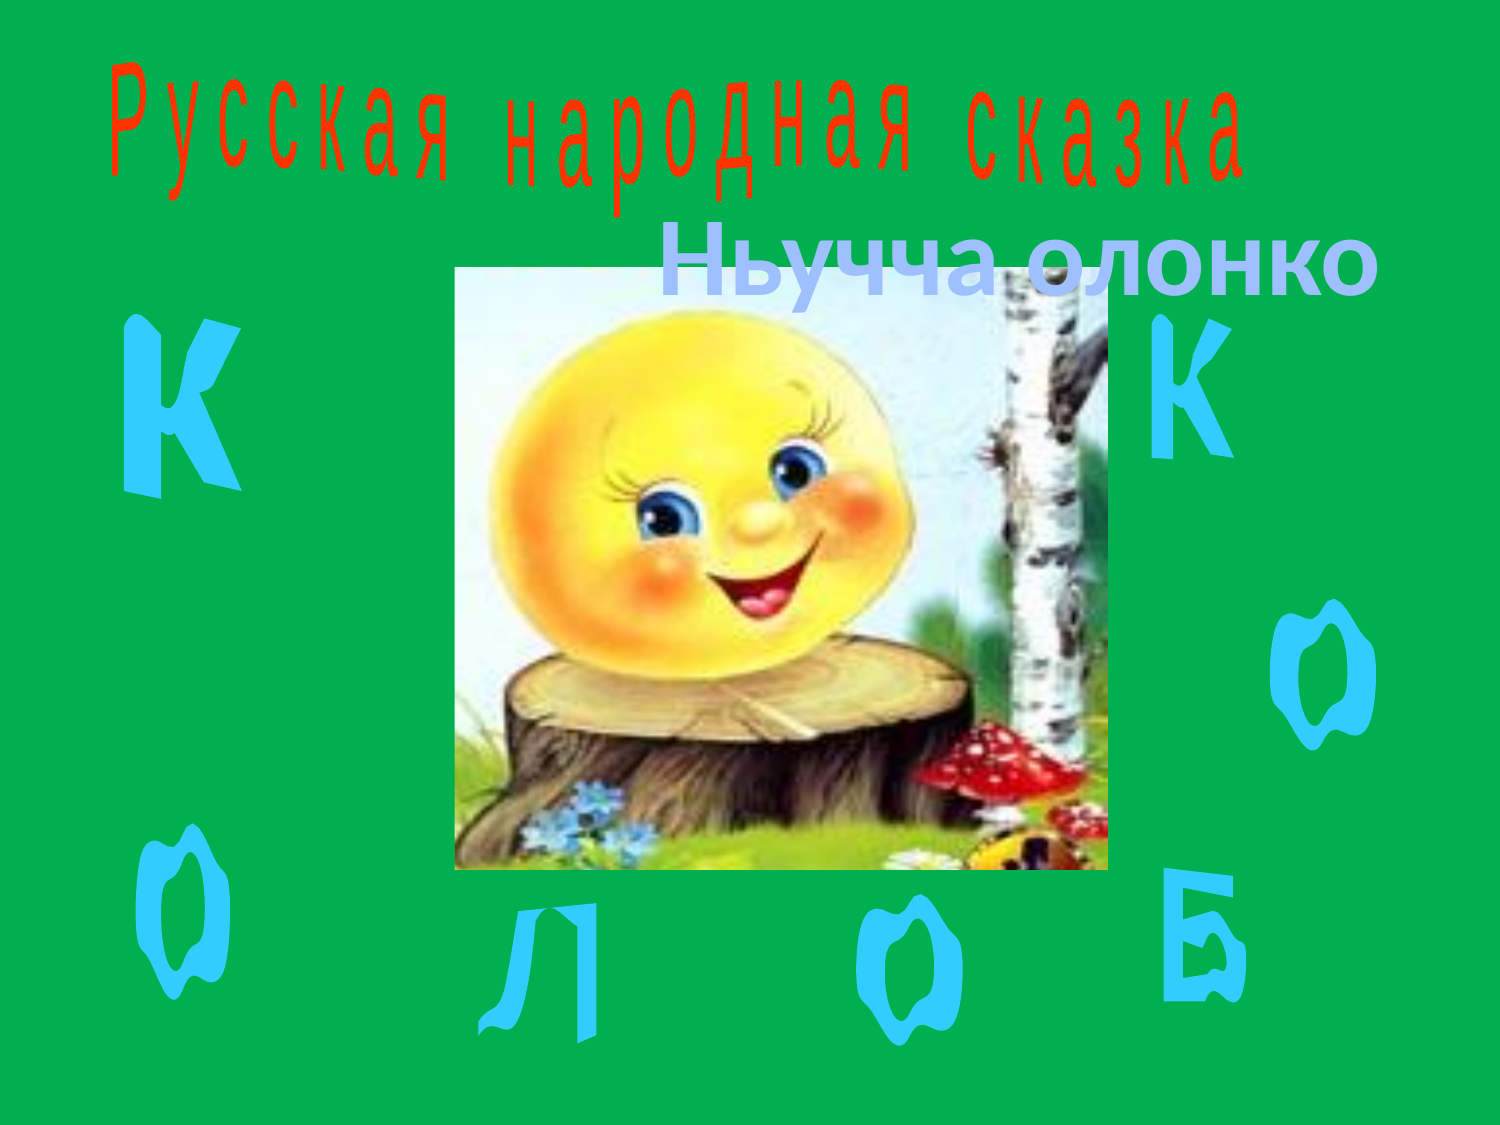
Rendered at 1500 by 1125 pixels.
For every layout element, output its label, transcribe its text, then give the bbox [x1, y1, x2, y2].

picture [454, 266, 1108, 870]
text_box Ньучча олонко [538, 175, 1500, 326]
